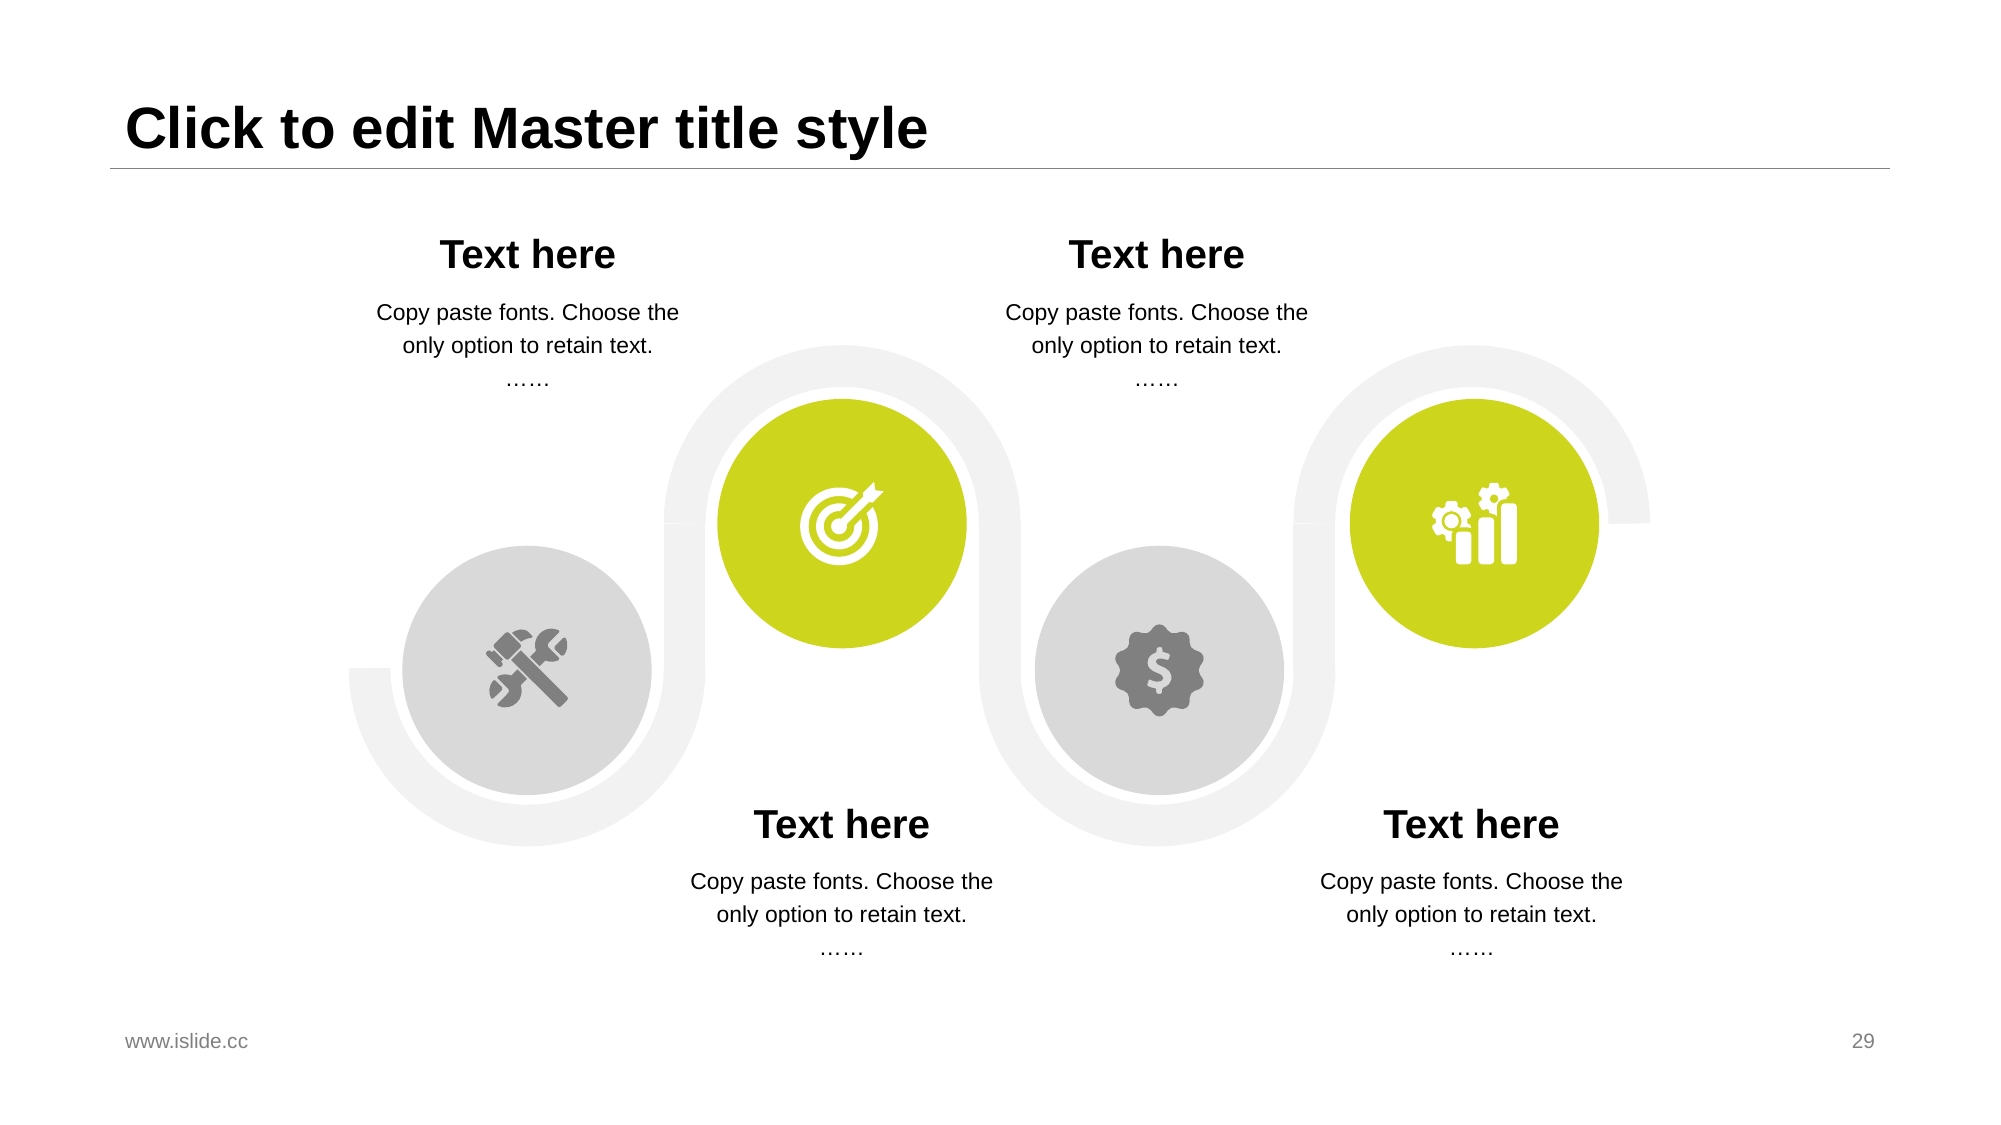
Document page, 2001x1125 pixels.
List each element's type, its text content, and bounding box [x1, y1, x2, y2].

slide_number 29 [1412, 1023, 1890, 1058]
title Click to edit Master title style [109, 0, 1890, 169]
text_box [355, 220, 1645, 973]
footer www.islide.cc [109, 1023, 790, 1058]
